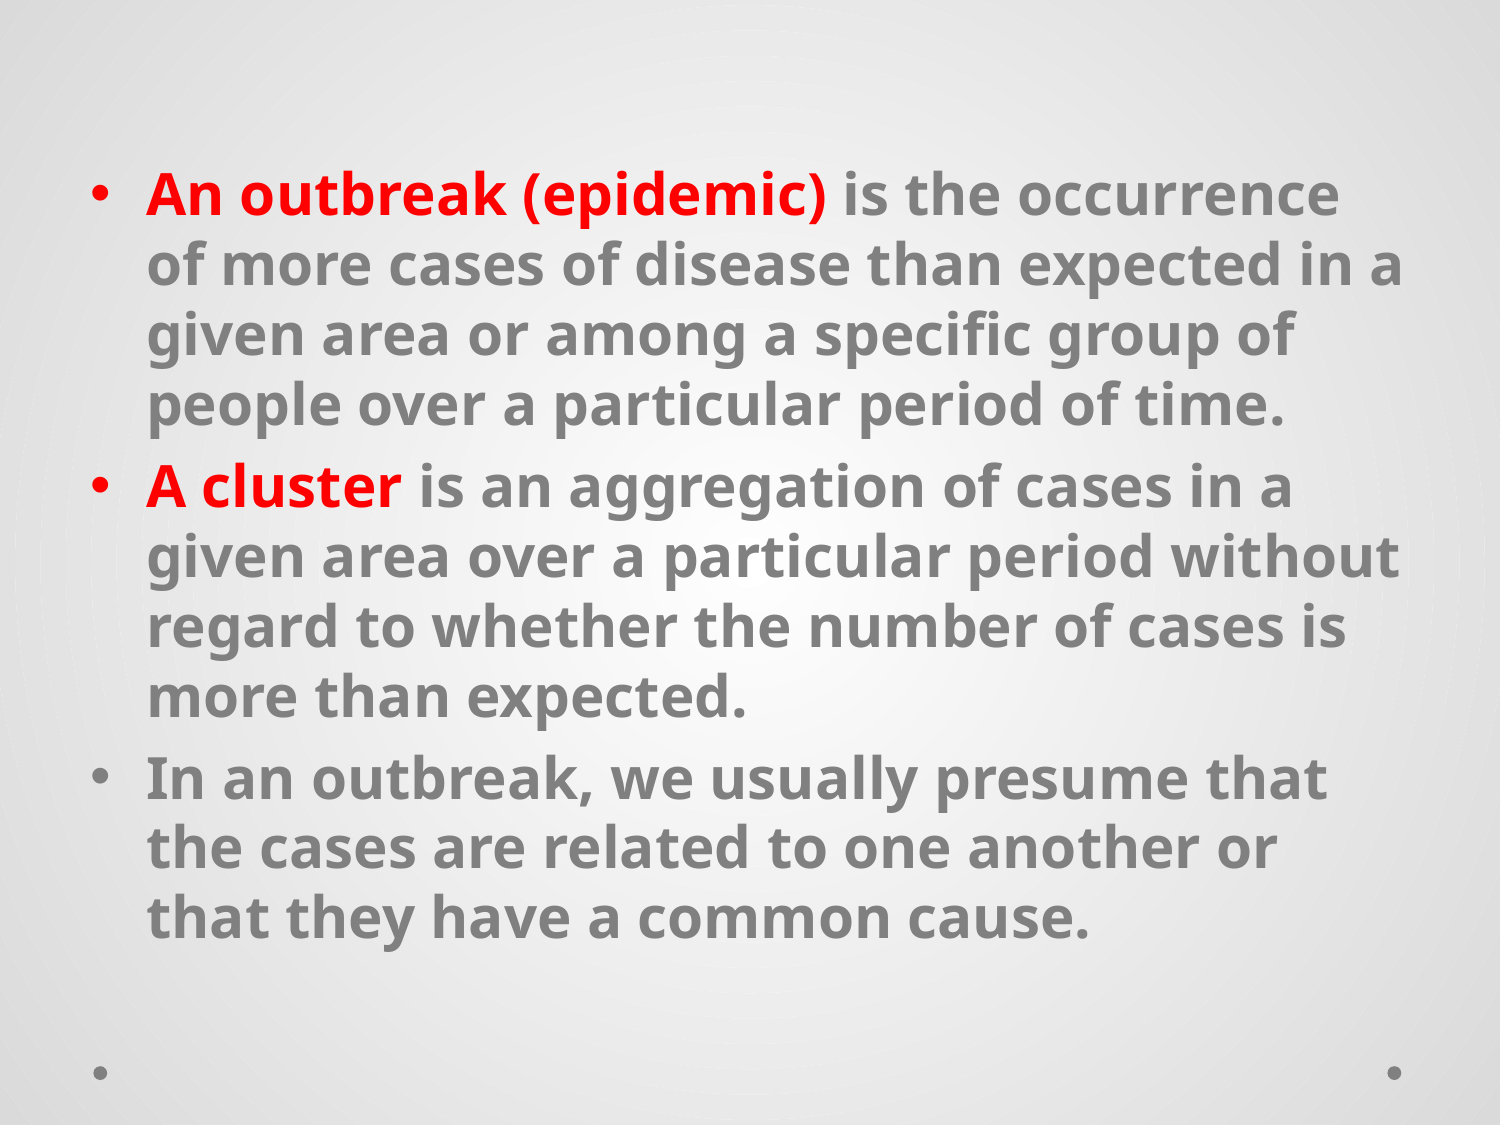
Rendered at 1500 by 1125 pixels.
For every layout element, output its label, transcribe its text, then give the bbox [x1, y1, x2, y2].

list An outbreak (epidemic) is the occurrence of more cases of disease than expected in a given area or among a specific group of people over a particular period of time. A cluster is an aggregation of cases in a given area over a particular period without regard to whether the number of cases is more than expected. In an outbreak, we usually presume that the cases are related to one another or that they have a common cause. [75, 149, 1425, 1125]
